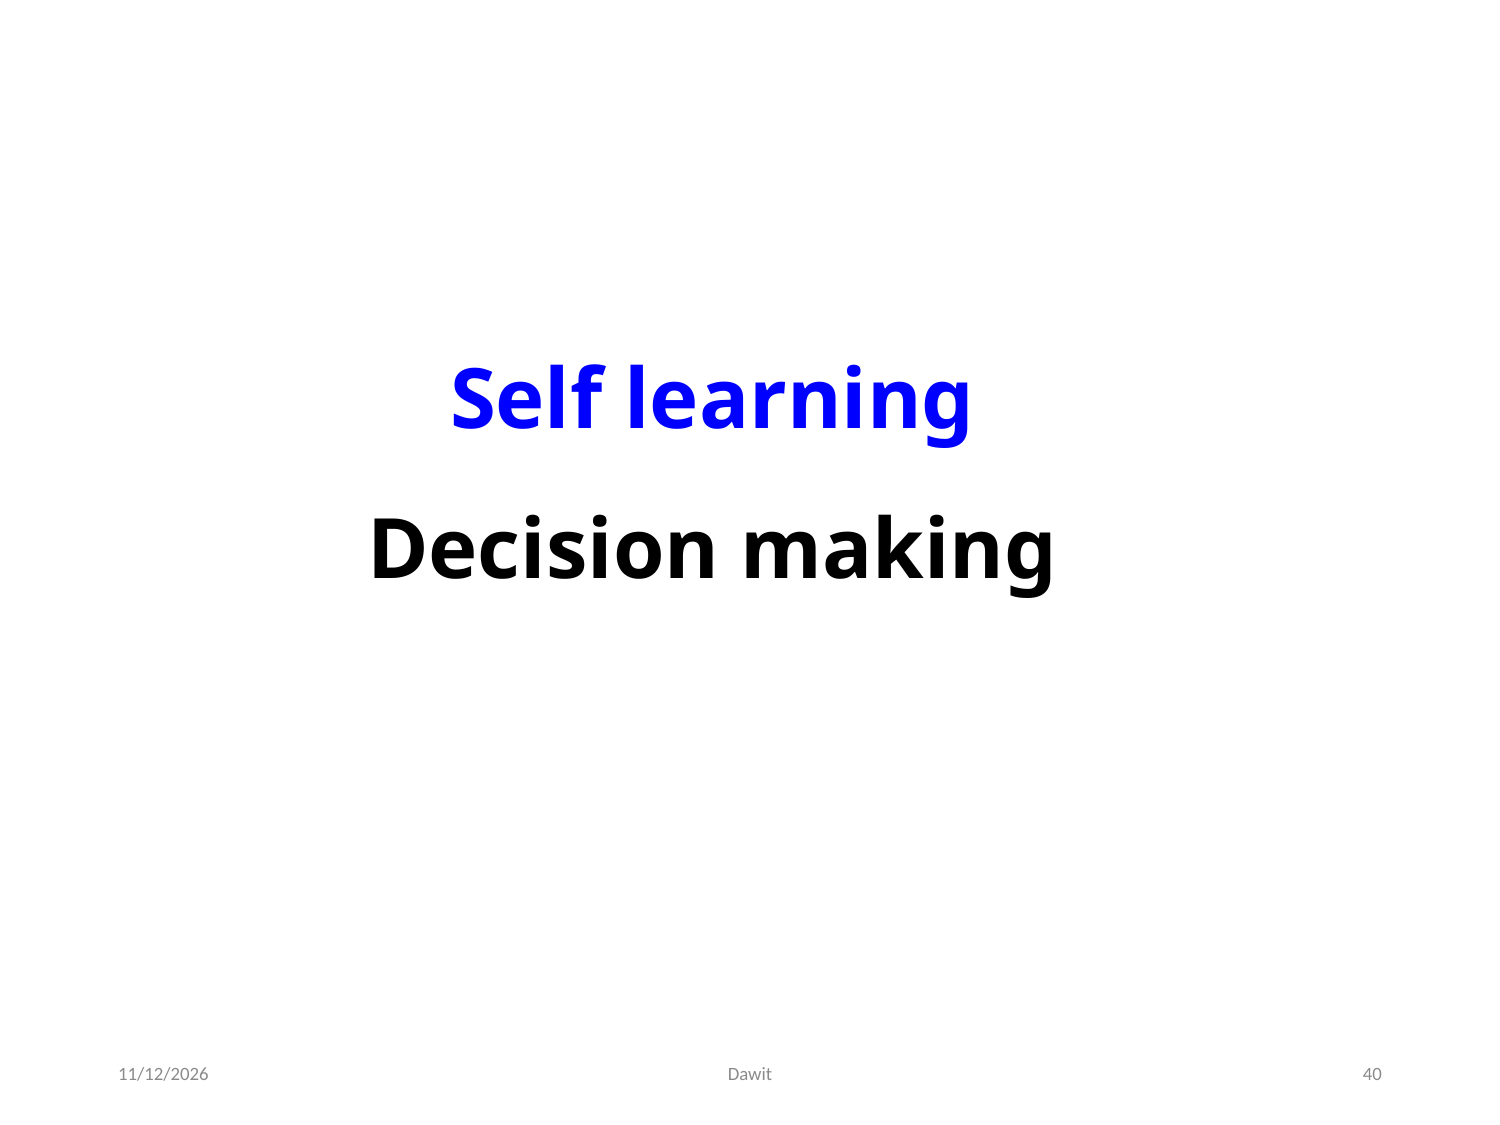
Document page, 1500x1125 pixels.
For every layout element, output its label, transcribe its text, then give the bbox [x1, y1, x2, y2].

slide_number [103, 1042, 441, 1103]
footer Dawit [496, 1042, 1004, 1103]
slide_number 40 [1059, 1042, 1397, 1103]
text_box Self learning Decision making [299, 287, 1125, 603]
